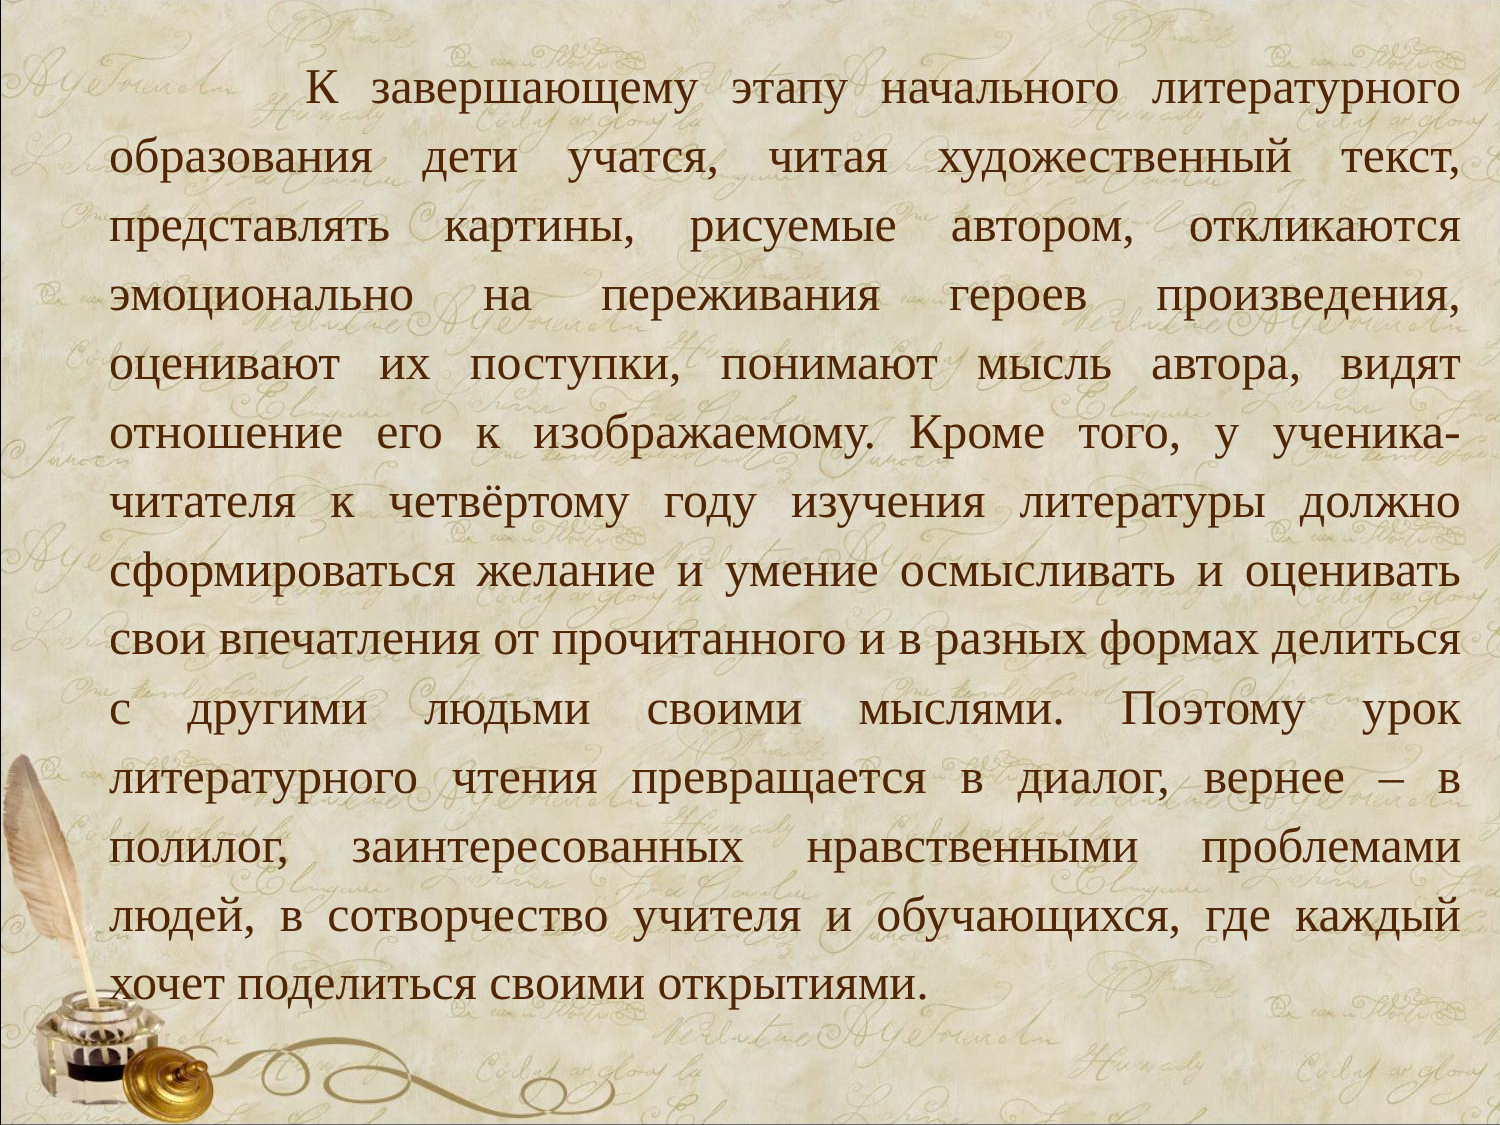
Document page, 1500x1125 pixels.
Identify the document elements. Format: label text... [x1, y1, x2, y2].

picture [0, 0, 1500, 1125]
text_box К завершающему этапу начального литературного образования дети учатся, читая художественный текст, представлять картины, рисуемые автором, откликаются эмоционально на переживания героев произведения, оценивают их поступки, понимают мысль автора, видят отношение его к изображаемому. Кроме того, у ученика-читателя к четвёртому году изучения литературы должно сформироваться желание и умение осмысливать и оценивать свои впечатления от прочитанного и в разных формах делиться с другими людьми своими мыслями. Поэтому урок литературного чтения превращается в диалог, вернее – в полилог, заинтересованных нравственными проблемами людей, в сотворчество учителя и обучающихся, где каждый хочет поделиться своими открытиями. [94, 36, 1477, 1018]
